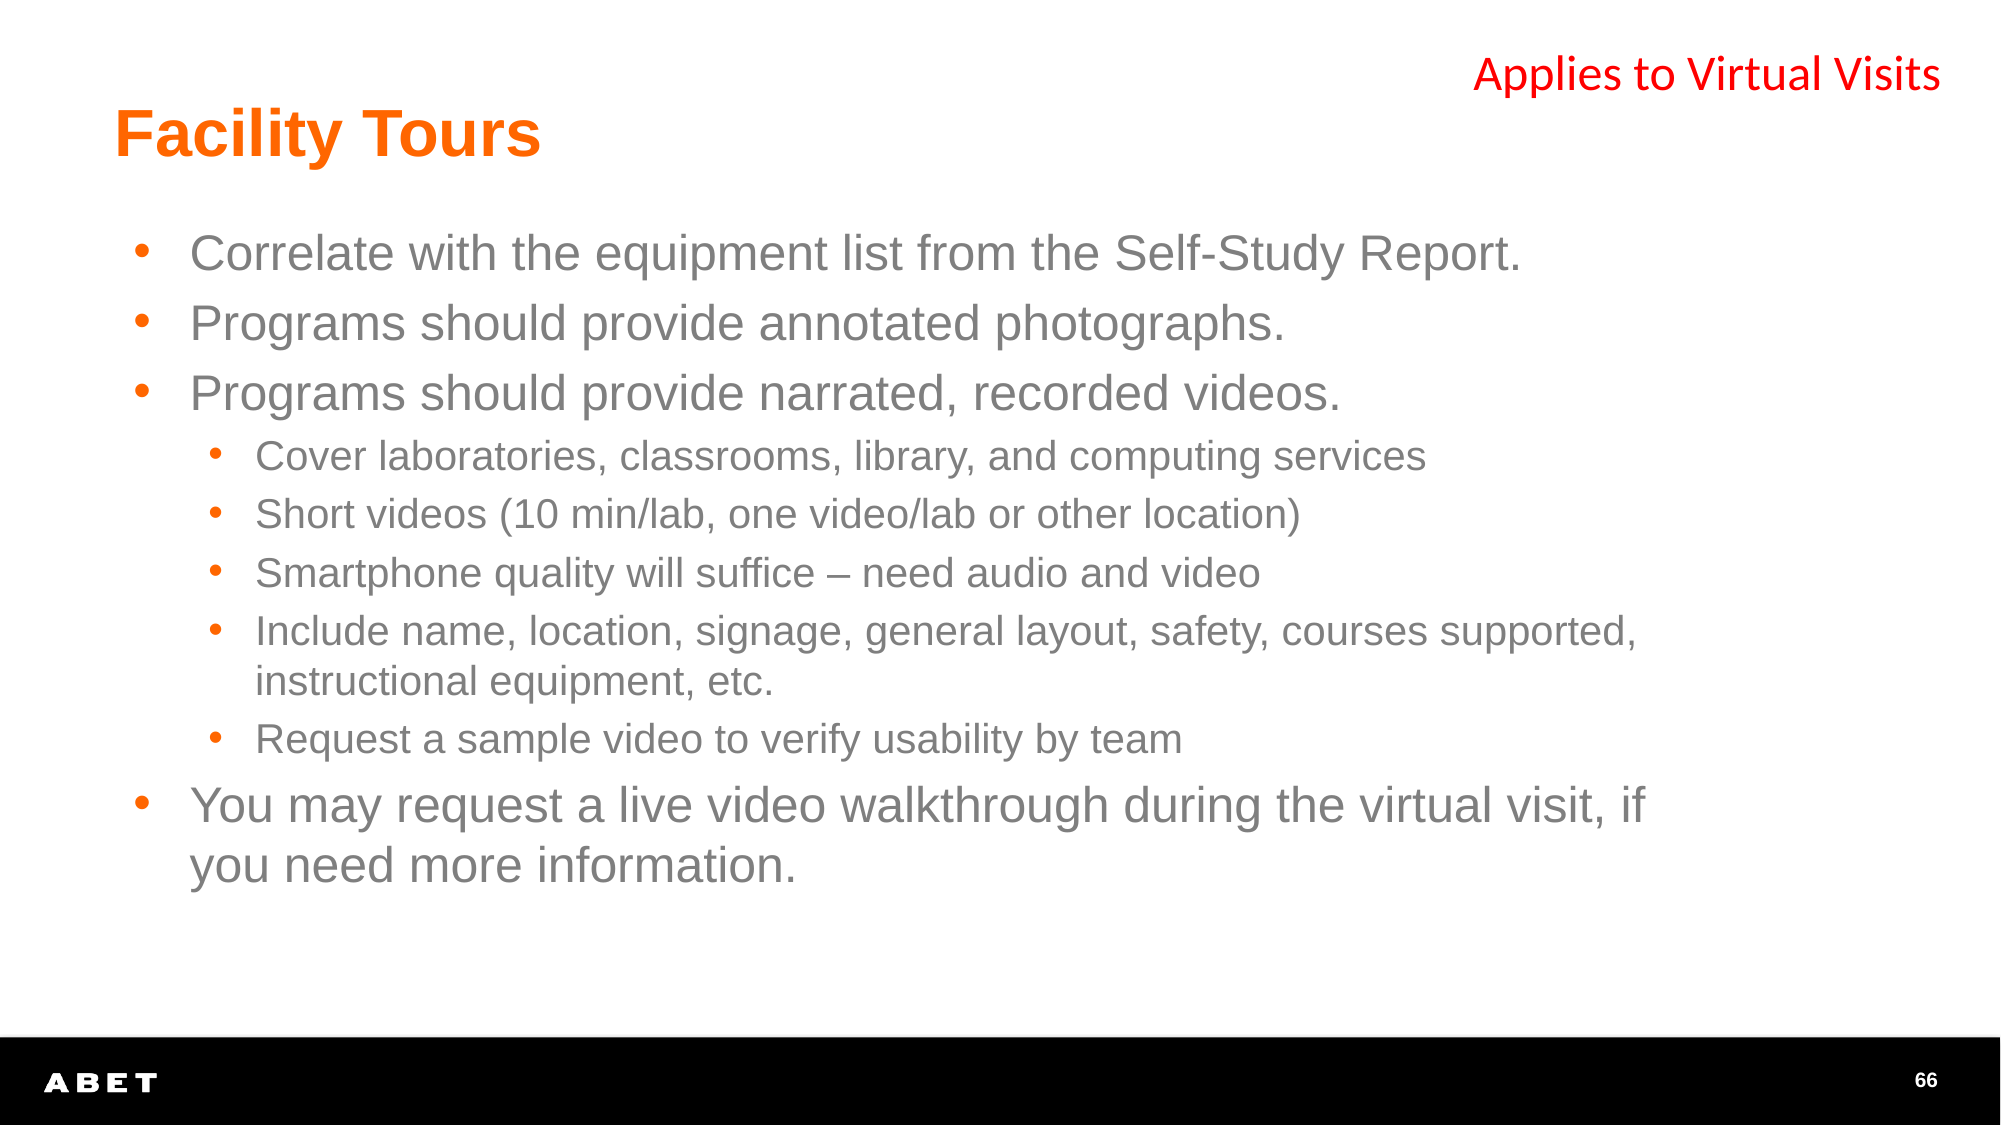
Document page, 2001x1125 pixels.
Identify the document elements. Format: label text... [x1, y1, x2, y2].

list Correlate with the equipment list from the Self-Study Report. Programs should provide annotated photographs. Programs should provide narrated, recorded videos. Cover laboratories, classrooms, library, and computing services Short videos (10 min/lab, one video/lab or other location) Smartphone quality will suffice – need audio and video Include name, location, signage, general layout, safety, courses supported, instructional equipment, etc. Request a sample video to verify usability by team You may request a live video walkthrough during the virtual visit, if you need more information. [118, 213, 1713, 975]
picture [16, 1052, 184, 1113]
text_box Applies to Virtual Visits [1458, 32, 1957, 108]
title Facility Tours [99, 82, 1900, 213]
